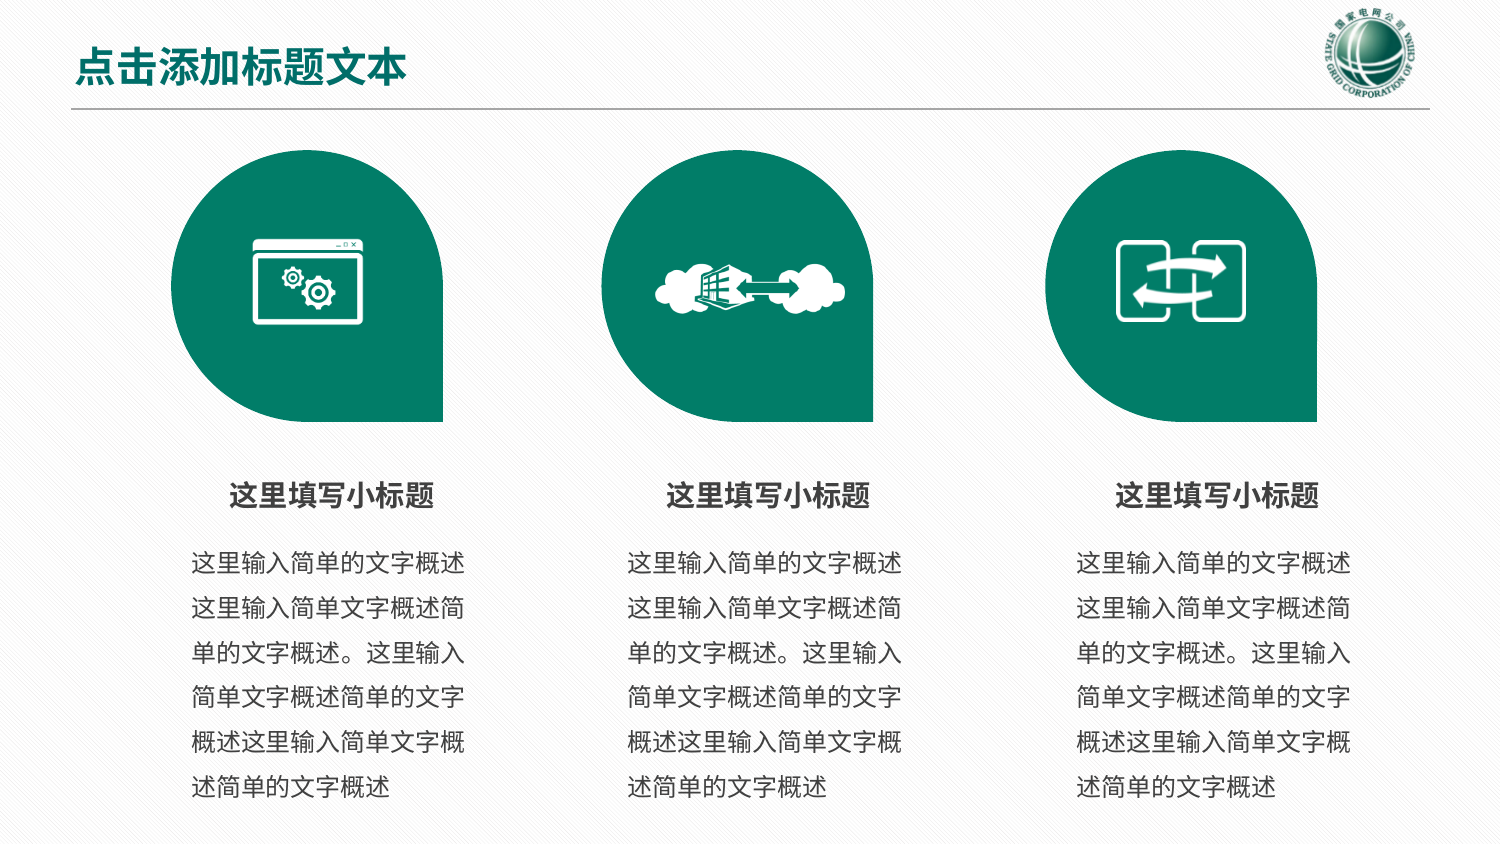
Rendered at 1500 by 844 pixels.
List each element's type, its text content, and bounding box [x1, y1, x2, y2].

text_box [170, 149, 444, 423]
text_box [600, 149, 875, 423]
picture [1317, 5, 1423, 110]
text_box 点击添加标题文本 [59, 33, 424, 99]
text_box 这里输入简单的文字概述 这里输入简单文字概述简 单的文字概述。这里输入简单文字概述简单的文字概述这里输入简单文字概述简单的文字概述 [1056, 522, 1376, 812]
picture [655, 197, 845, 387]
text_box 这里填写小标题 [209, 469, 467, 523]
picture [230, 204, 385, 359]
text_box 这里输入简单的文字概述 这里输入简单文字概述简 单的文字概述。这里输入简单文字概述简单的文字概述这里输入简单文字概述简单的文字概述 [171, 522, 491, 812]
text_box 这里填写小标题 [1095, 469, 1353, 523]
picture [1116, 240, 1246, 322]
text_box 这里填写小标题 [646, 469, 904, 523]
text_box 这里输入简单的文字概述 这里输入简单文字概述简 单的文字概述。这里输入简单文字概述简单的文字概述这里输入简单文字概述简单的文字概述 [607, 522, 928, 812]
text_box [1044, 149, 1319, 423]
